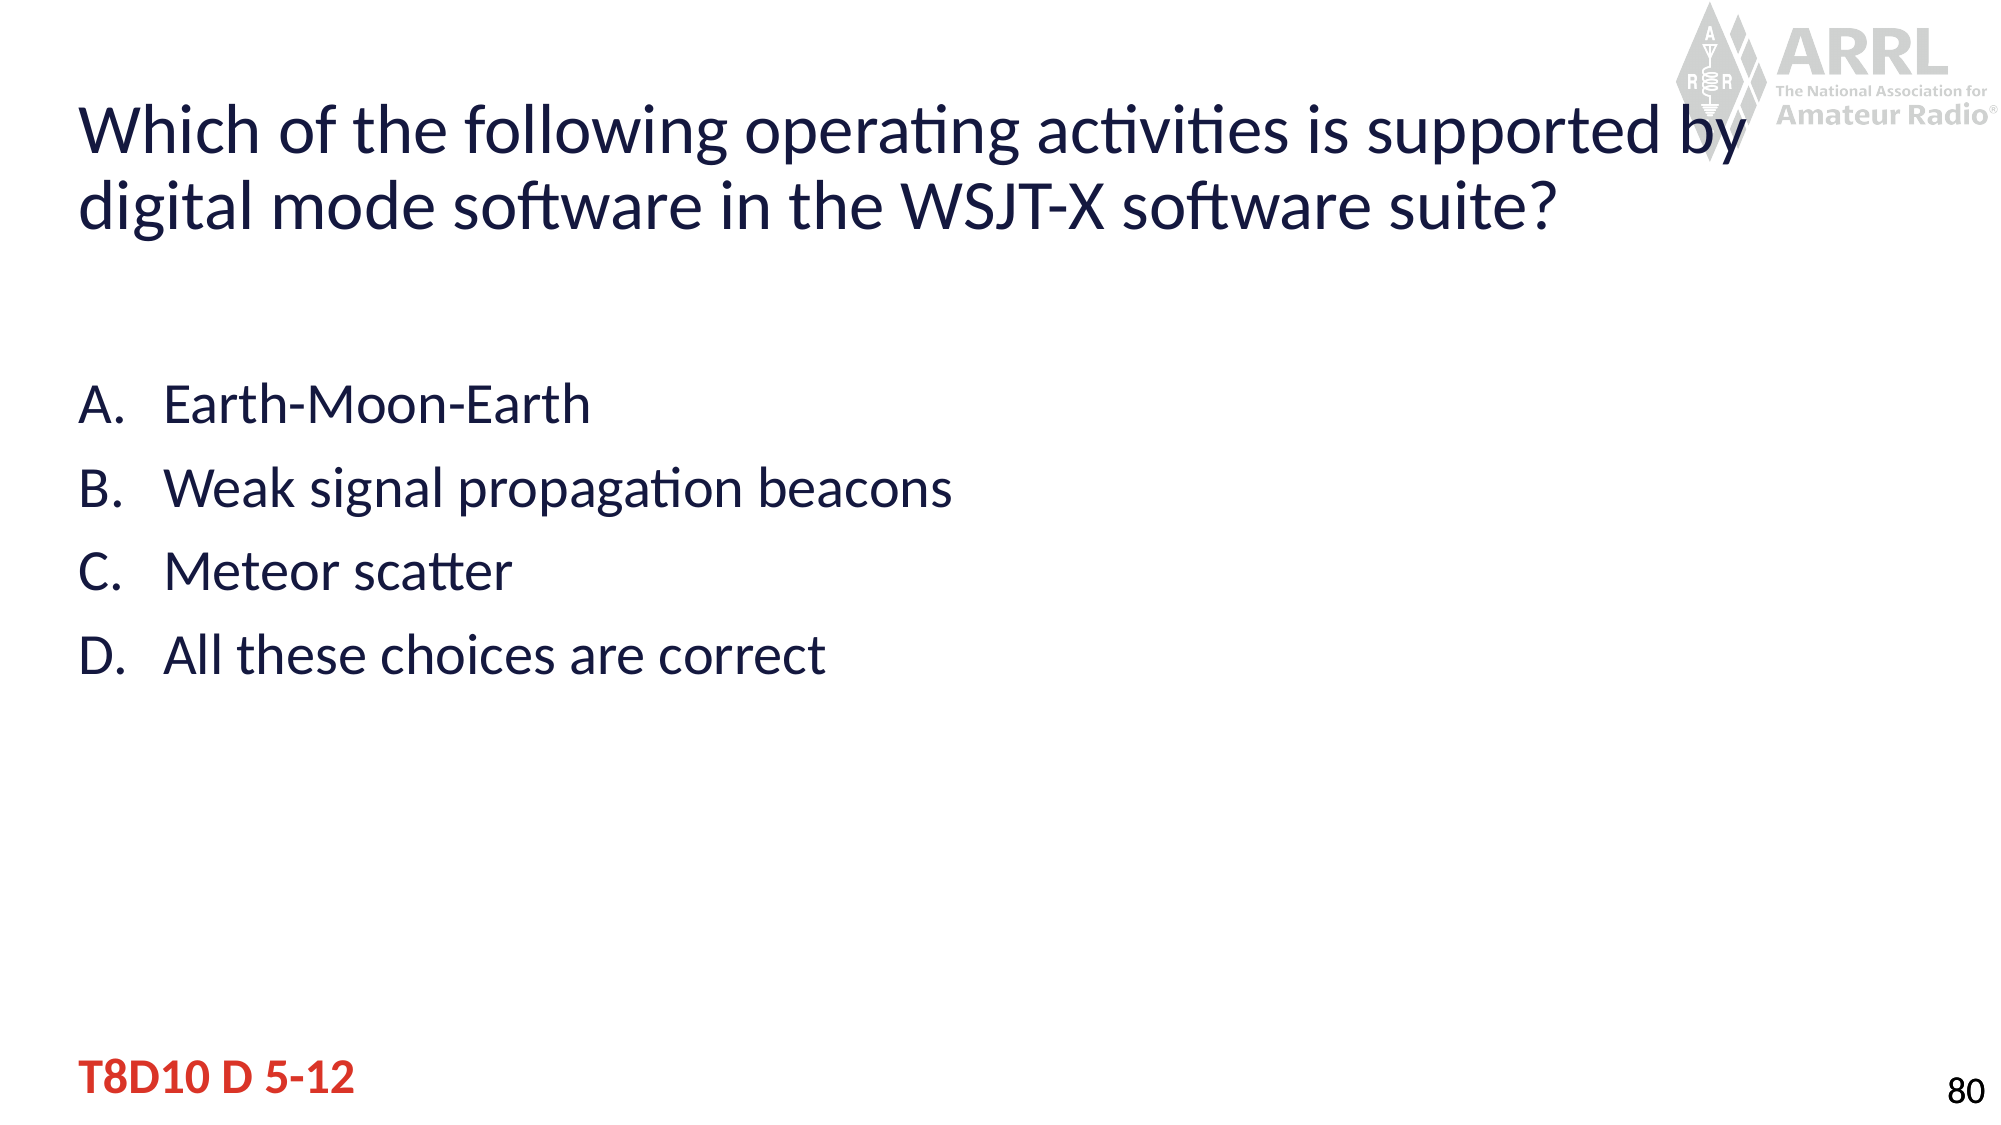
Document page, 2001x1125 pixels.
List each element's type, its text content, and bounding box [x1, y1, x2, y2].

picture [1674, 0, 2000, 164]
text_box T8D10 D 5-12 [63, 1036, 921, 1112]
title Which of the following operating activities is supported by digital mode software in the WSJT-X software suite? [63, 59, 1863, 278]
list Earth-Moon-Earth Weak signal propagation beacons Meteor scatter All these choices are correct [63, 365, 1863, 989]
